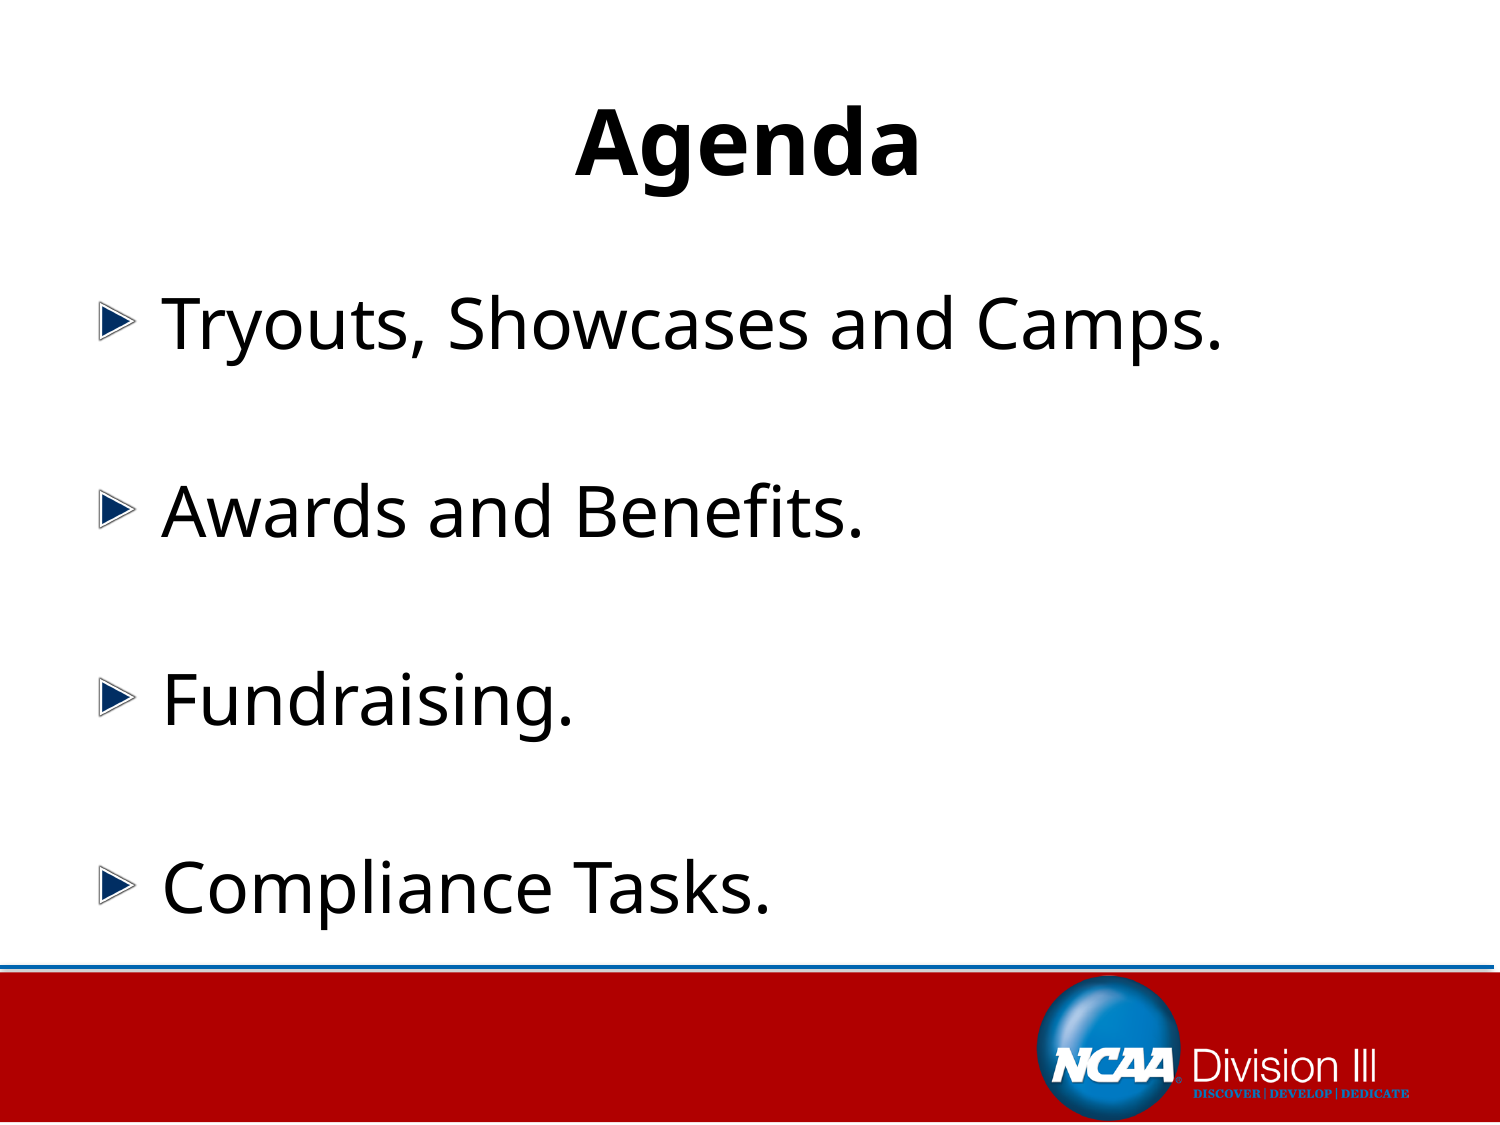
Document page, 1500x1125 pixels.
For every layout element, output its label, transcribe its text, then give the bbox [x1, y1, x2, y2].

picture [90, 858, 143, 912]
picture [90, 482, 143, 536]
picture [90, 670, 143, 724]
list Tryouts, Showcases and Camps. Awards and Benefits. Fundraising. Compliance Tasks. [75, 262, 1425, 941]
picture [90, 294, 143, 348]
title Agenda [75, 45, 1425, 233]
picture [1021, 947, 1423, 1125]
